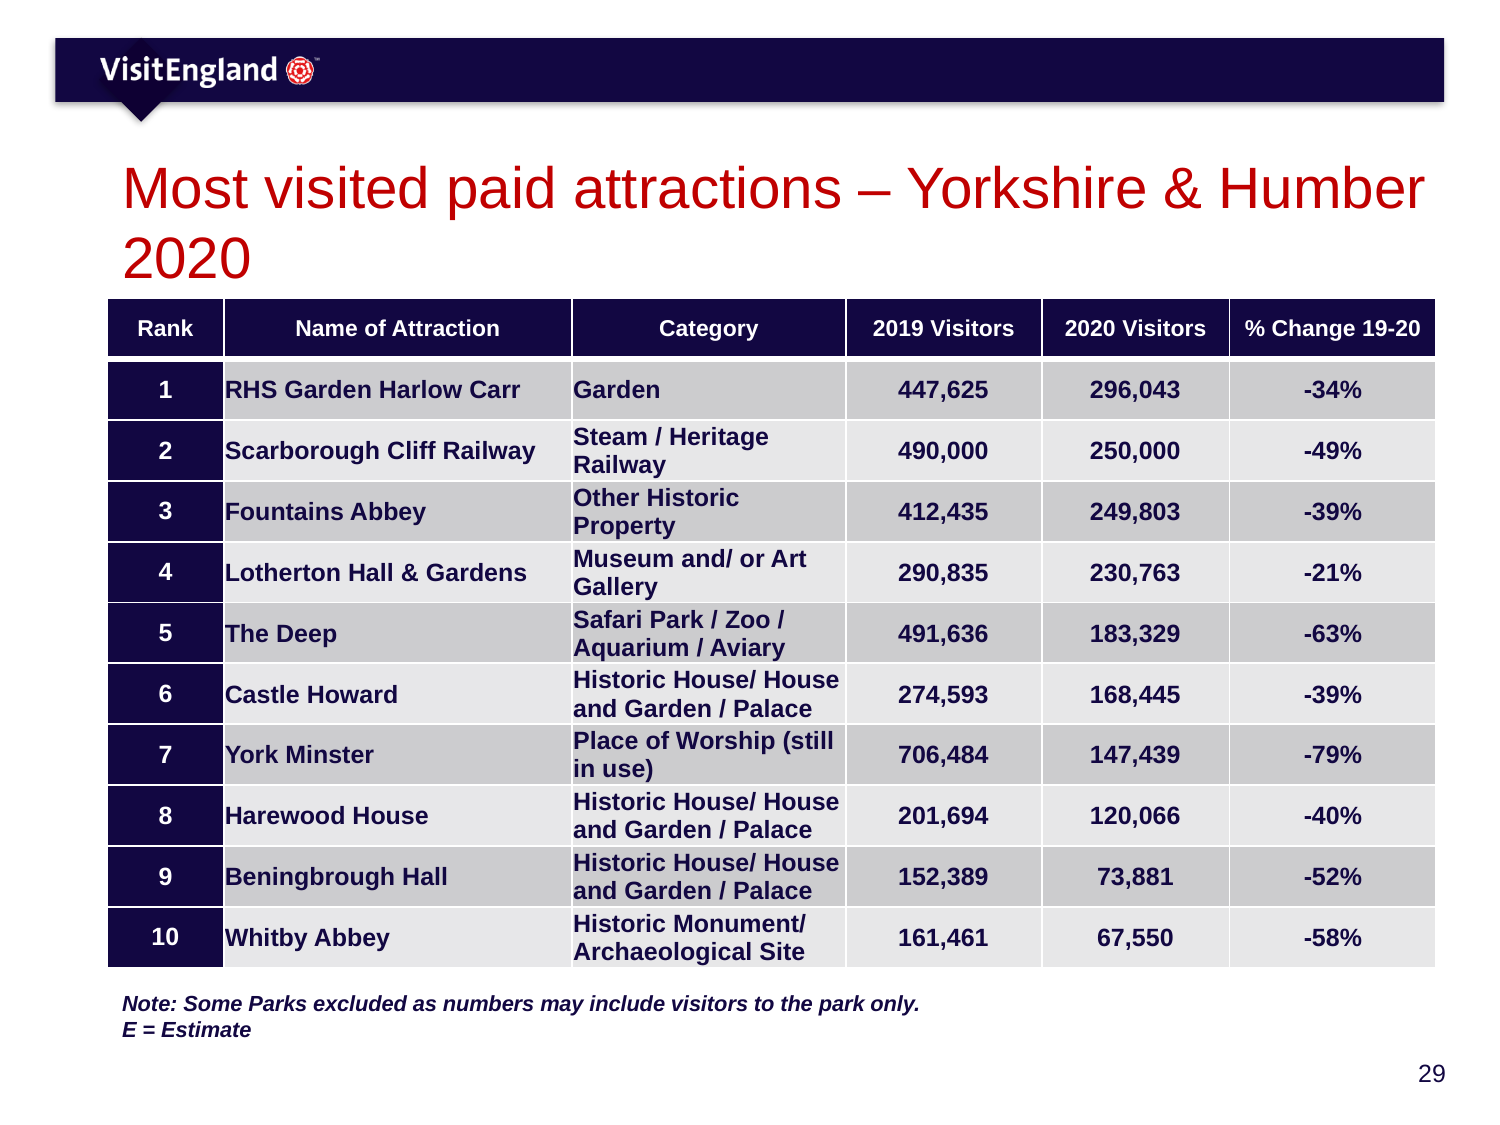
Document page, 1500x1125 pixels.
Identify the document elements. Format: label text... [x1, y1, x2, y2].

table_cell Safari Park / Zoo / Aquarium / Aviary [573, 603, 845, 662]
table_cell Harewood House [225, 786, 571, 845]
table_cell Whitby Abbey [225, 908, 571, 967]
table_cell Historic House/ House and Garden / Palace [573, 786, 845, 845]
table_cell Steam / Heritage Railway [573, 421, 845, 480]
text_box Note: Some Parks excluded as numbers may include visitors to the park only. E = Estimate [107, 982, 1405, 1050]
table_cell The Deep [225, 603, 571, 662]
table_cell -79% [1230, 725, 1435, 784]
table_cell Museum and/ or Art Gallery [573, 543, 845, 602]
table_cell 183,329 [1043, 603, 1229, 662]
table_cell 73,881 [1043, 847, 1229, 906]
table_cell -34% [1230, 362, 1435, 419]
table_cell Lotherton Hall & Gardens [225, 543, 571, 602]
table_header % Change 19-20 [1230, 299, 1435, 356]
table_cell 120,066 [1043, 786, 1229, 845]
table_cell -49% [1230, 421, 1435, 480]
table_cell Historic Monument/ Archaeological Site [573, 908, 845, 967]
table_header Name of Attraction [225, 299, 571, 356]
table_cell York Minster [225, 725, 571, 784]
table_cell -52% [1230, 847, 1435, 906]
table_cell 491,636 [847, 603, 1041, 662]
table_cell 1 [108, 362, 223, 419]
table_cell 4 [108, 543, 223, 602]
table_cell 490,000 [847, 421, 1041, 480]
table_cell 250,000 [1043, 421, 1229, 480]
table_cell -40% [1230, 786, 1435, 845]
table_cell 7 [108, 725, 223, 784]
table_cell 9 [108, 847, 223, 906]
table_cell 706,484 [847, 725, 1041, 784]
table_cell 168,445 [1043, 664, 1229, 723]
table_cell Castle Howard [225, 664, 571, 723]
table_cell 447,625 [847, 362, 1041, 419]
table_cell 3 [108, 482, 223, 541]
table_cell -58% [1230, 908, 1435, 967]
table_cell -39% [1230, 664, 1435, 723]
table_cell 161,461 [847, 908, 1041, 967]
table_cell RHS Garden Harlow Carr [225, 362, 571, 419]
table_cell 249,803 [1043, 482, 1229, 541]
table_cell 5 [108, 603, 223, 662]
table_cell 147,439 [1043, 725, 1229, 784]
title Most visited paid attractions – Yorkshire & Humber 2020 (1/2) [107, 143, 1445, 276]
table_cell 296,043 [1043, 362, 1229, 419]
table_cell Historic House/ House and Garden / Palace [573, 664, 845, 723]
picture [95, 56, 322, 88]
table_cell 10 [108, 908, 223, 967]
table_cell 2 [108, 421, 223, 480]
table_cell 8 [108, 786, 223, 845]
table_cell Beningbrough Hall [225, 847, 571, 906]
table_header Category [573, 299, 845, 356]
table_cell Historic House/ House and Garden / Palace [573, 847, 845, 906]
table_cell -21% [1230, 543, 1435, 602]
table_cell 201,694 [847, 786, 1041, 845]
table_cell 152,389 [847, 847, 1041, 906]
table_cell Fountains Abbey [225, 482, 571, 541]
table_cell 412,435 [847, 482, 1041, 541]
table_cell Other Historic Property [573, 482, 845, 541]
table_cell 67,550 [1043, 908, 1229, 967]
table_cell Place of Worship (still in use) [573, 725, 845, 784]
table_cell -39% [1230, 482, 1435, 541]
table_cell -63% [1230, 603, 1435, 662]
table_cell Scarborough Cliff Railway [225, 421, 571, 480]
table_header Rank [108, 299, 223, 356]
table_header 2020 Visitors [1043, 299, 1229, 356]
table_cell 274,593 [847, 664, 1041, 723]
table_cell 6 [108, 664, 223, 723]
table_header 2019 Visitors [847, 299, 1041, 356]
table_cell Garden [573, 362, 845, 419]
table_cell 290,835 [847, 543, 1041, 602]
table_cell 230,763 [1043, 543, 1229, 602]
